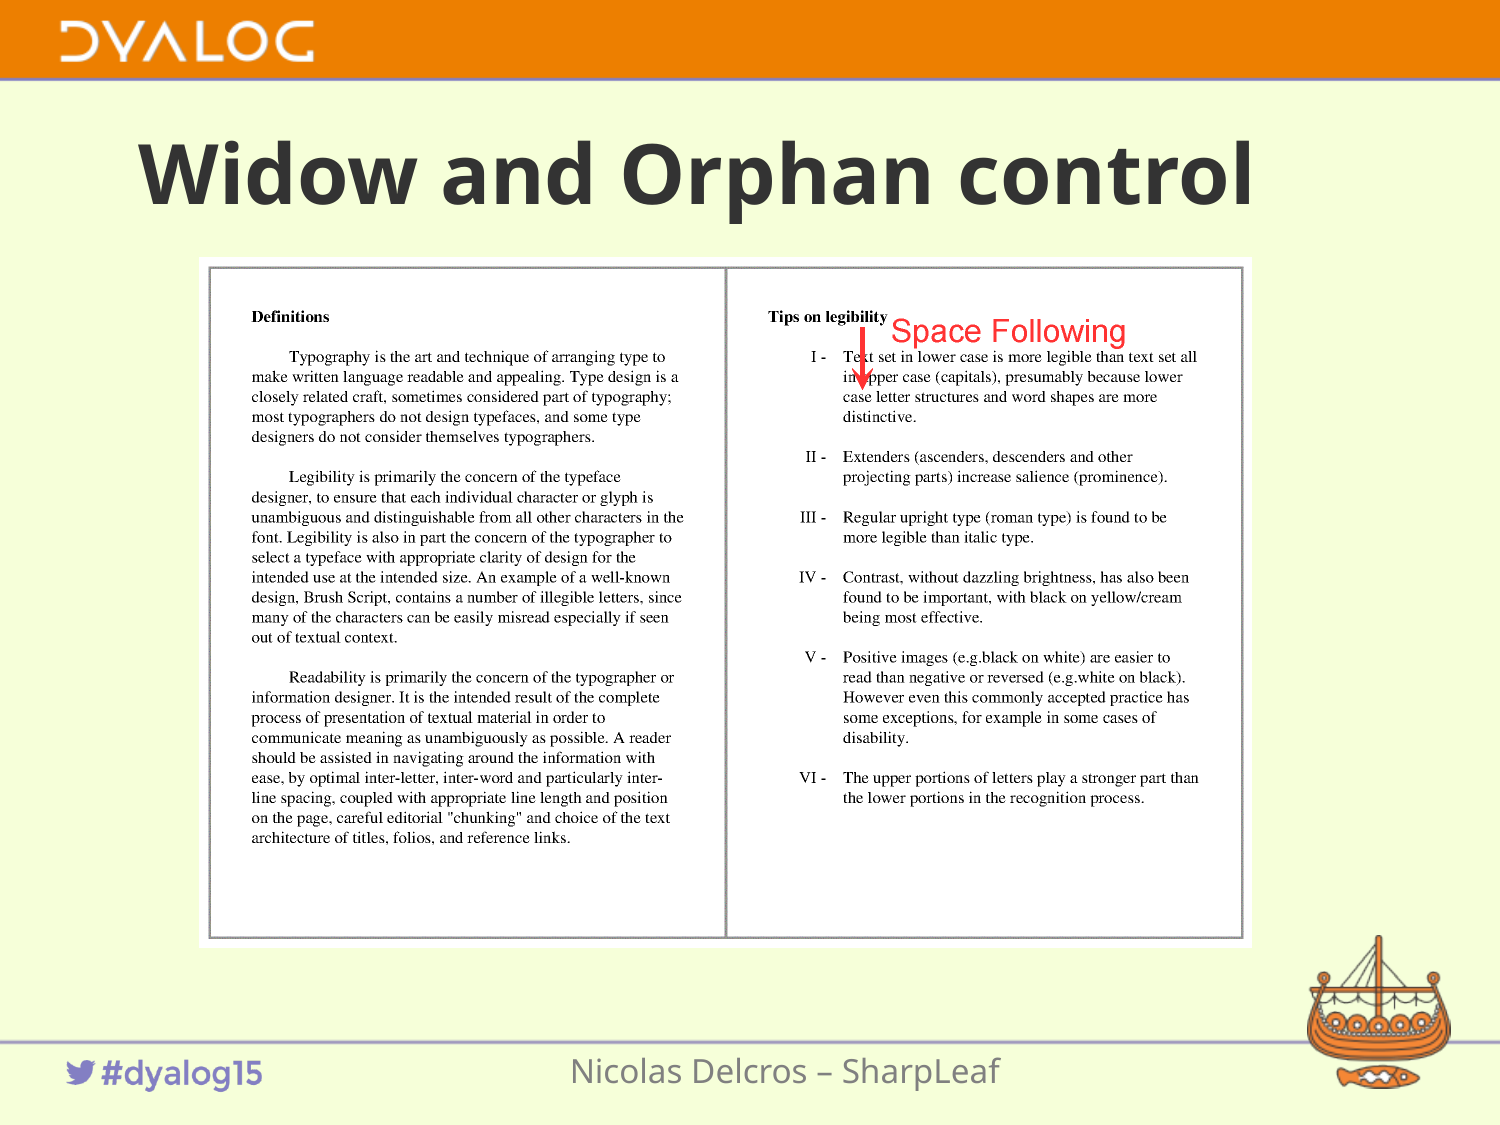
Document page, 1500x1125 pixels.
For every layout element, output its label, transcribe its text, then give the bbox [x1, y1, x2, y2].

text_box Widow and Orphan control [123, 113, 1376, 254]
picture [0, 0, 1500, 1125]
